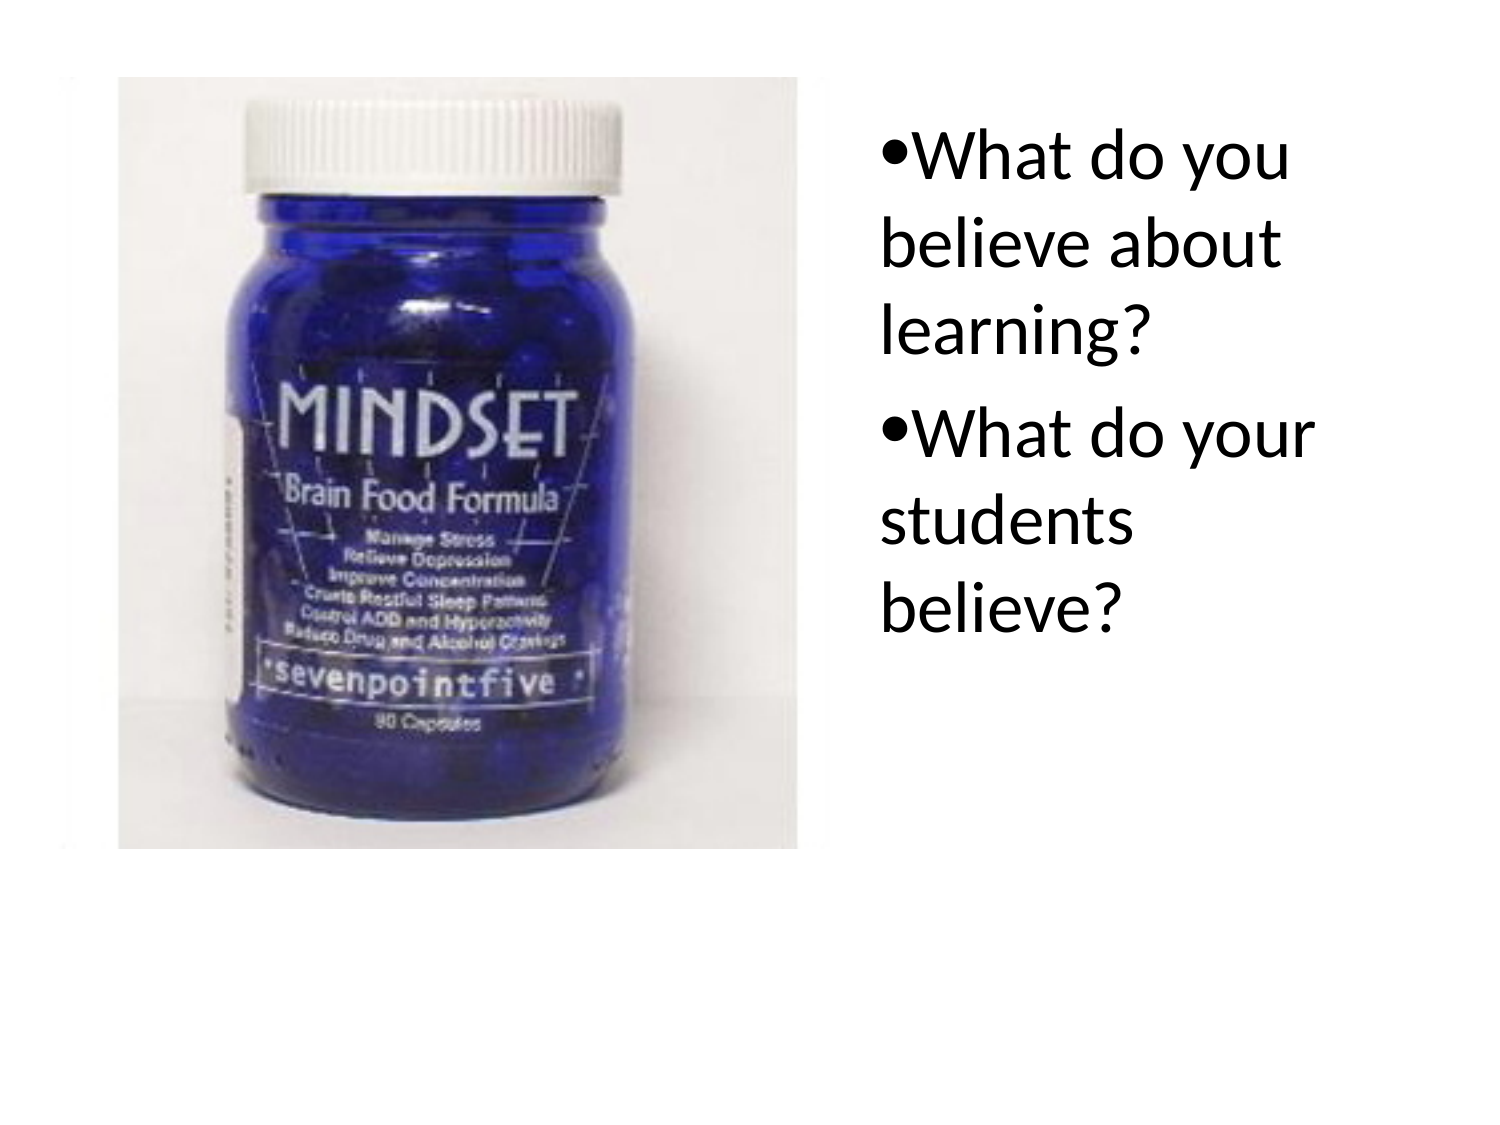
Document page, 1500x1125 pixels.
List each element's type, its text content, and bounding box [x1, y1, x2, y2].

picture [58, 77, 830, 849]
list What do you believe about learning? What do your students believe? [864, 99, 1347, 849]
